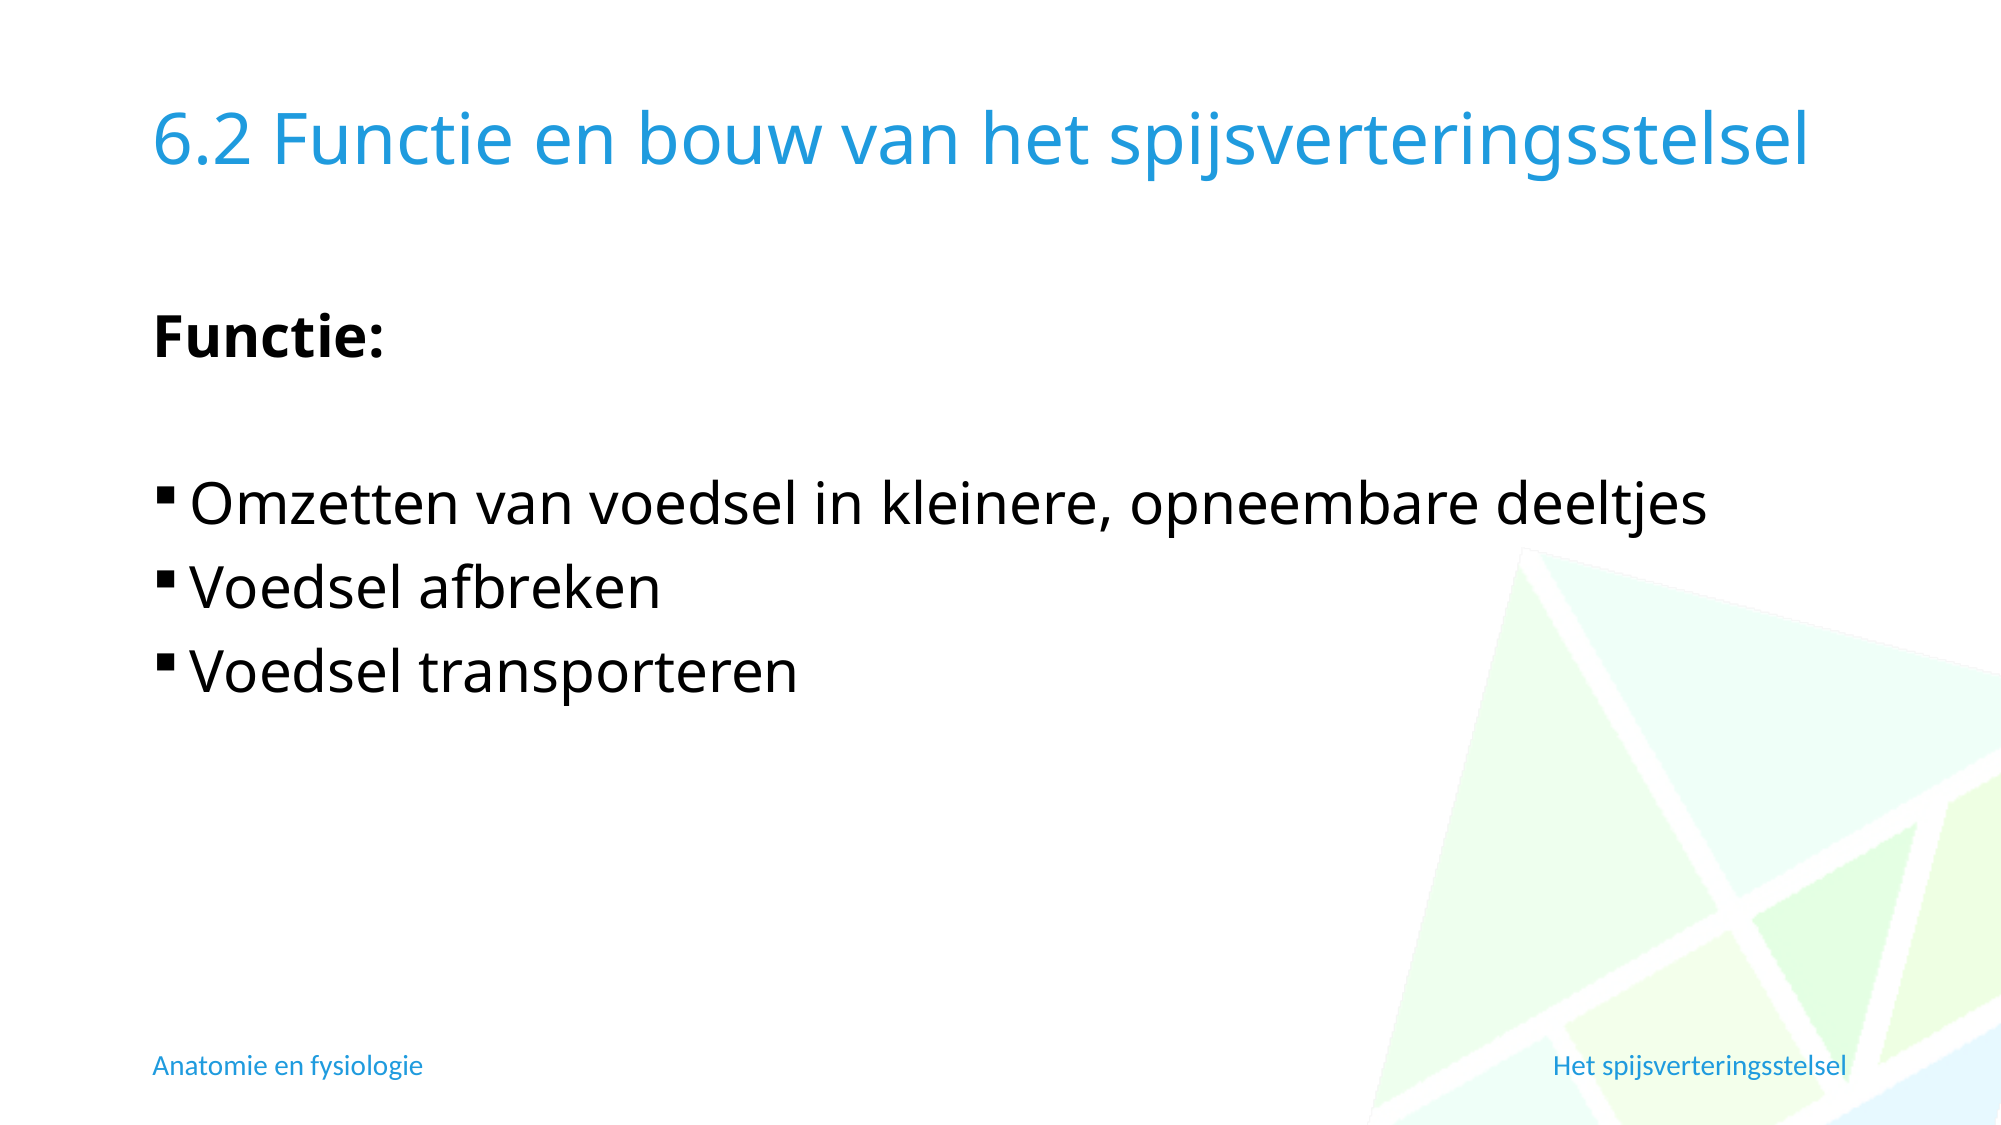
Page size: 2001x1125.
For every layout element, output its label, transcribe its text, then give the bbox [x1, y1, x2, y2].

list Anatomie en fysiologie [137, 1042, 588, 1103]
list Het spijsverteringsstelsel [1412, 1042, 1863, 1103]
list Functie: Omzetten van voedsel in kleinere, opneembare deeltjes Voedsel afbreken Voedsel transporteren [137, 299, 1863, 1014]
title 6.2 Functie en bouw van het spijsverteringsstelsel [137, 59, 1863, 224]
